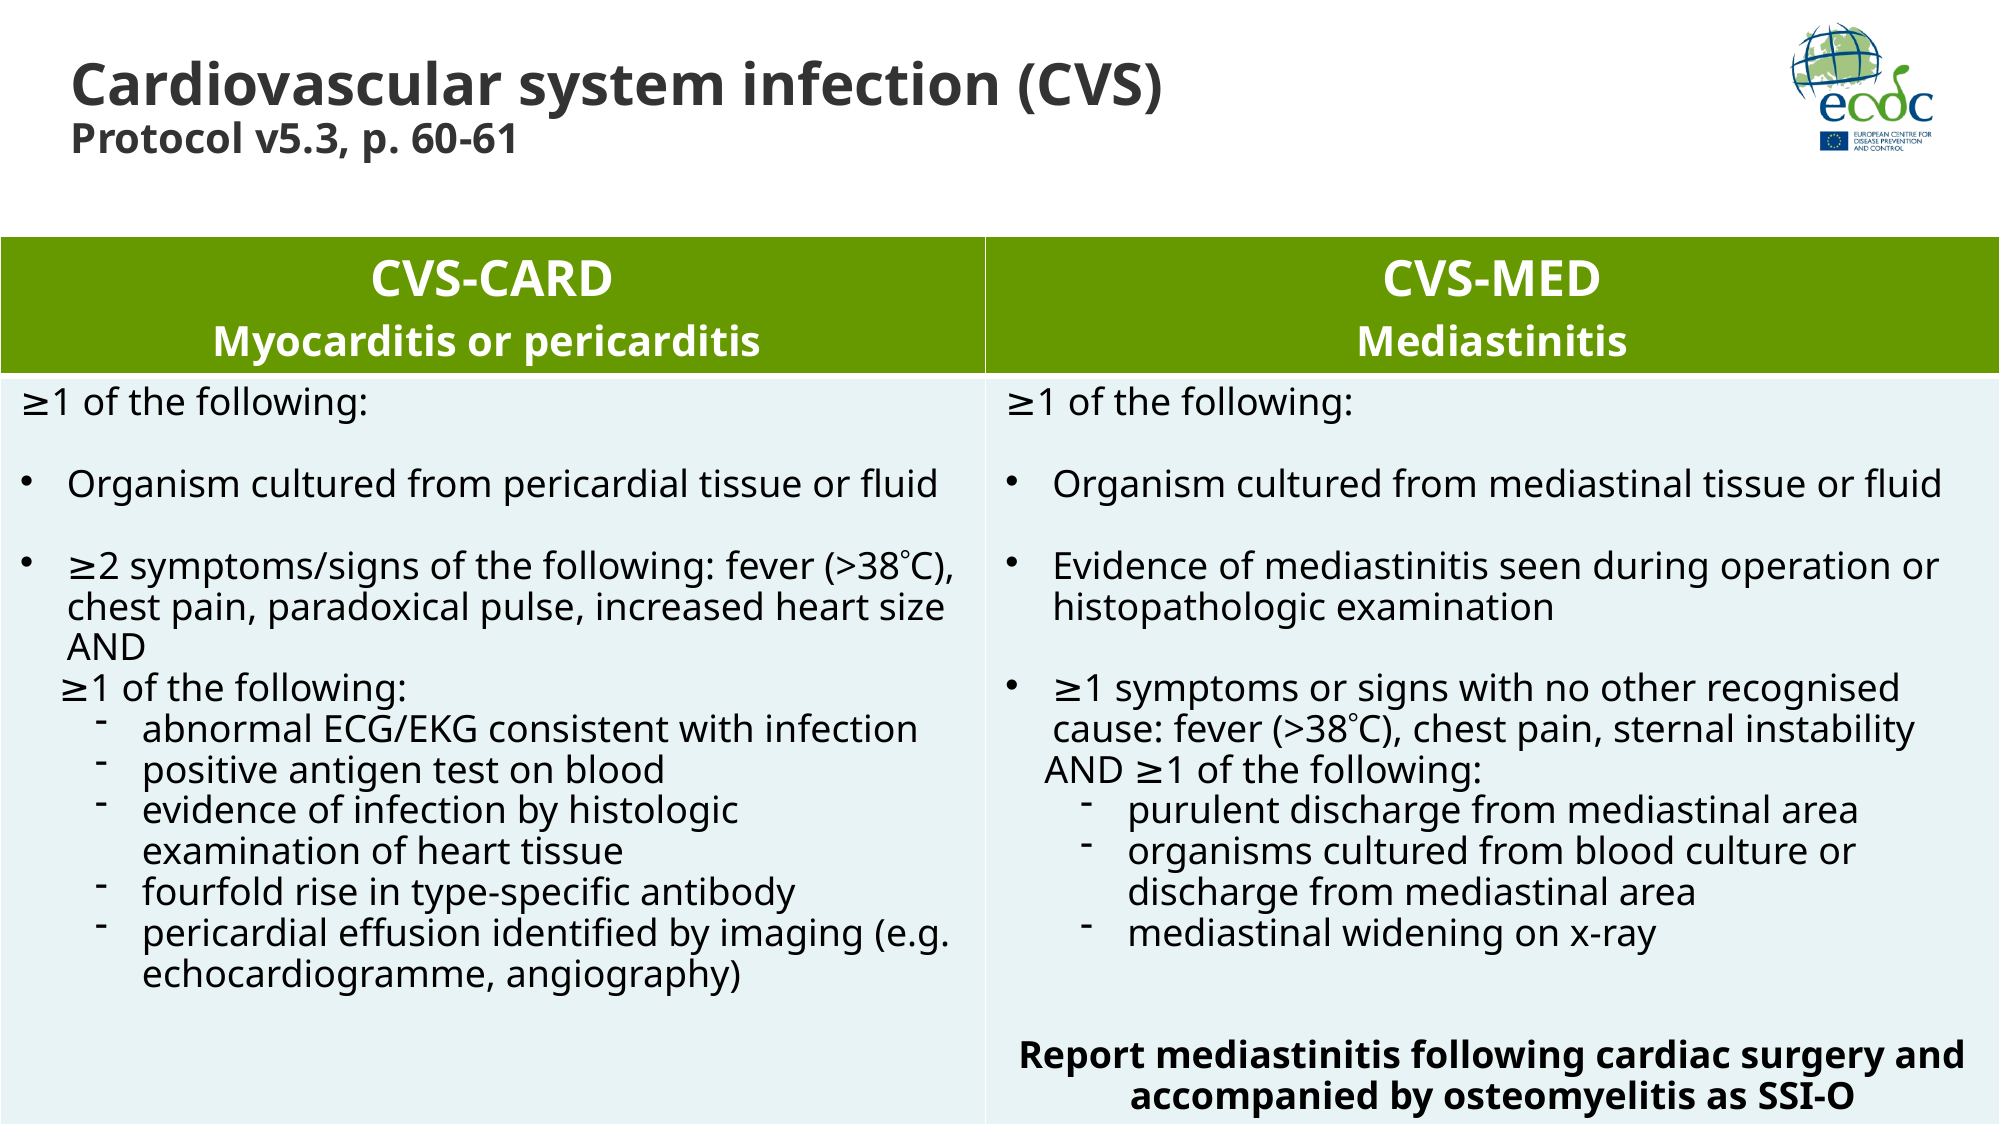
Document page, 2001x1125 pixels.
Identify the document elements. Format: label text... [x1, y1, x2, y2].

table_cell ≥1 of the following: Organism cultured from mediastinal tissue or fluid Evidence of mediastinitis seen during operation or histopathologic examination ≥1 symptoms or signs with no other recognised cause: fever (>38C), chest pain, sternal instability AND ≥1 of the following: purulent discharge from mediastinal area organisms cultured from blood culture or discharge from mediastinal area mediastinal widening on x-ray Report mediastinitis following cardiac surgery and accompanied by osteomyelitis as SSI-O [986, 379, 1999, 1124]
table_cell ≥1 of the following: Organism cultured from pericardial tissue or fluid ≥2 symptoms/signs of the following: fever (>38C), chest pain, paradoxical pulse, increased heart size AND ≥1 of the following: abnormal ECG/EKG consistent with infection positive antigen test on blood evidence of infection by histologic examination of heart tissue fourfold rise in type-specific antibody pericardial effusion identified by imaging (e.g. echocardiogramme, angiography) [1, 379, 985, 1124]
table_header CVS-MED Mediastinitis [986, 237, 1999, 373]
title Cardiovascular system infection (CVS) Protocol v5.3, p. 60-61 [70, 54, 1764, 186]
picture [0, 0, 2000, 235]
table_header CVS-CARD Myocarditis or pericarditis [1, 237, 985, 373]
